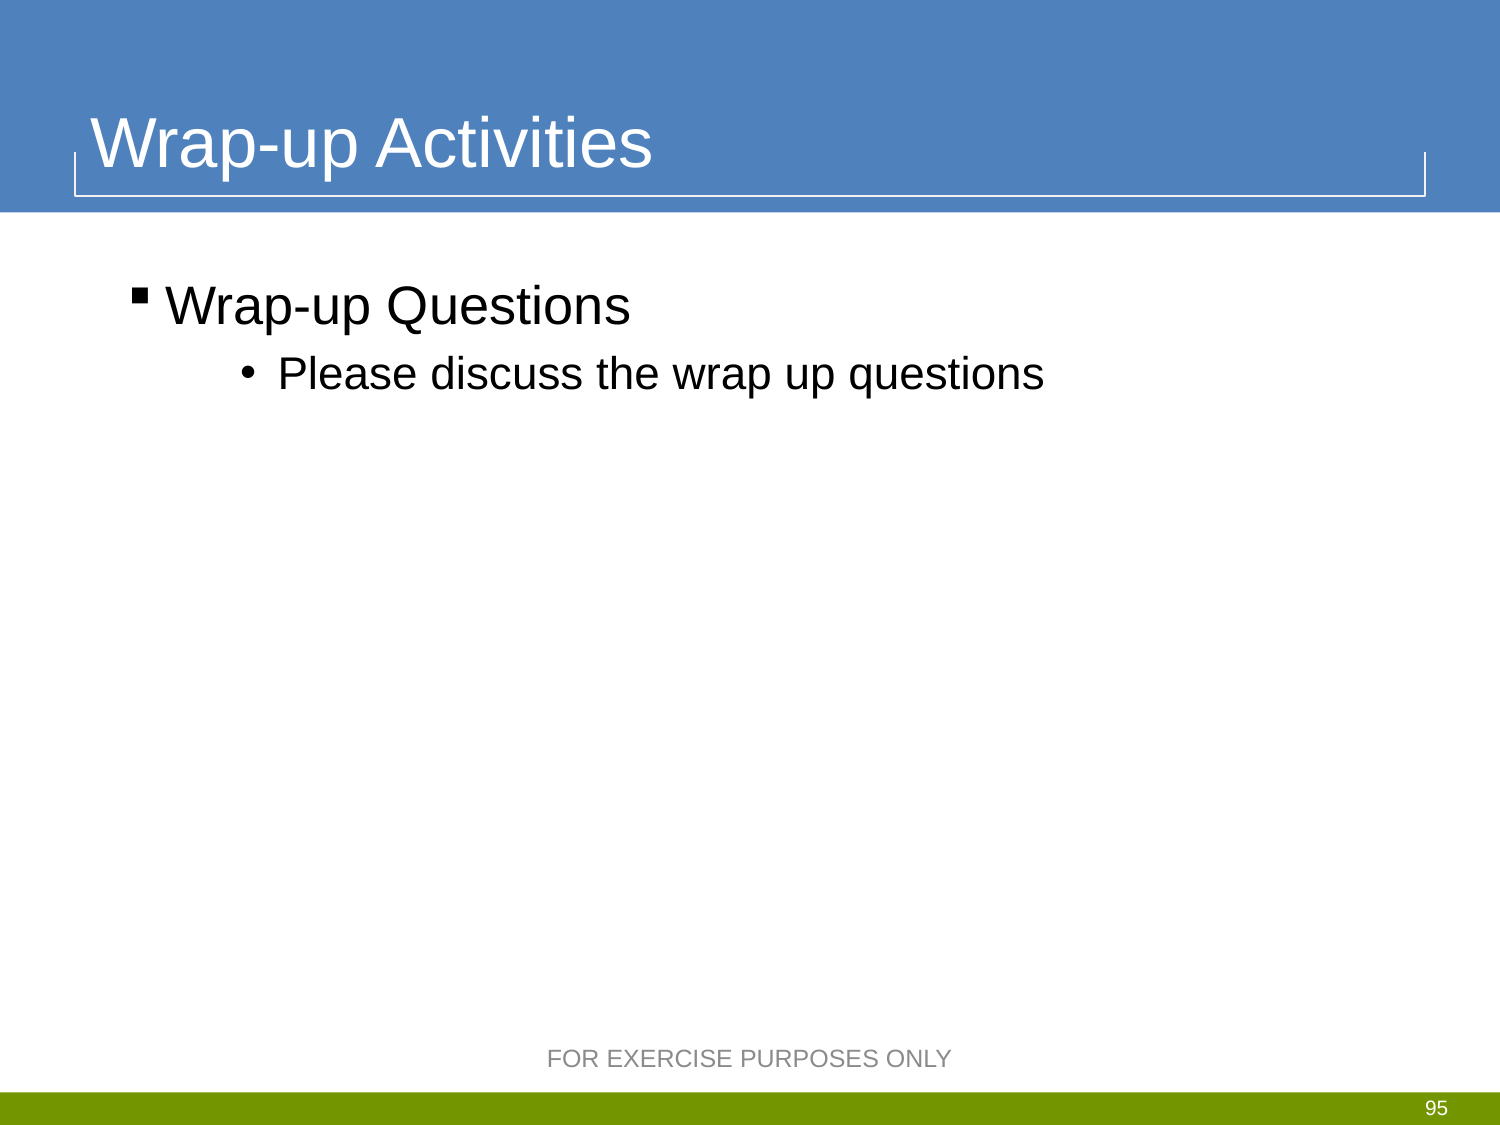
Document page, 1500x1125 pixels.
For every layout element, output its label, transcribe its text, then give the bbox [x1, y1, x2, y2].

list Wrap-up Questions Please discuss the wrap up questions [74, 262, 1426, 1006]
title Wrap-up Activities [74, 44, 1426, 233]
footer FOR EXERCISE PURPOSES ONLY [512, 1042, 988, 1103]
